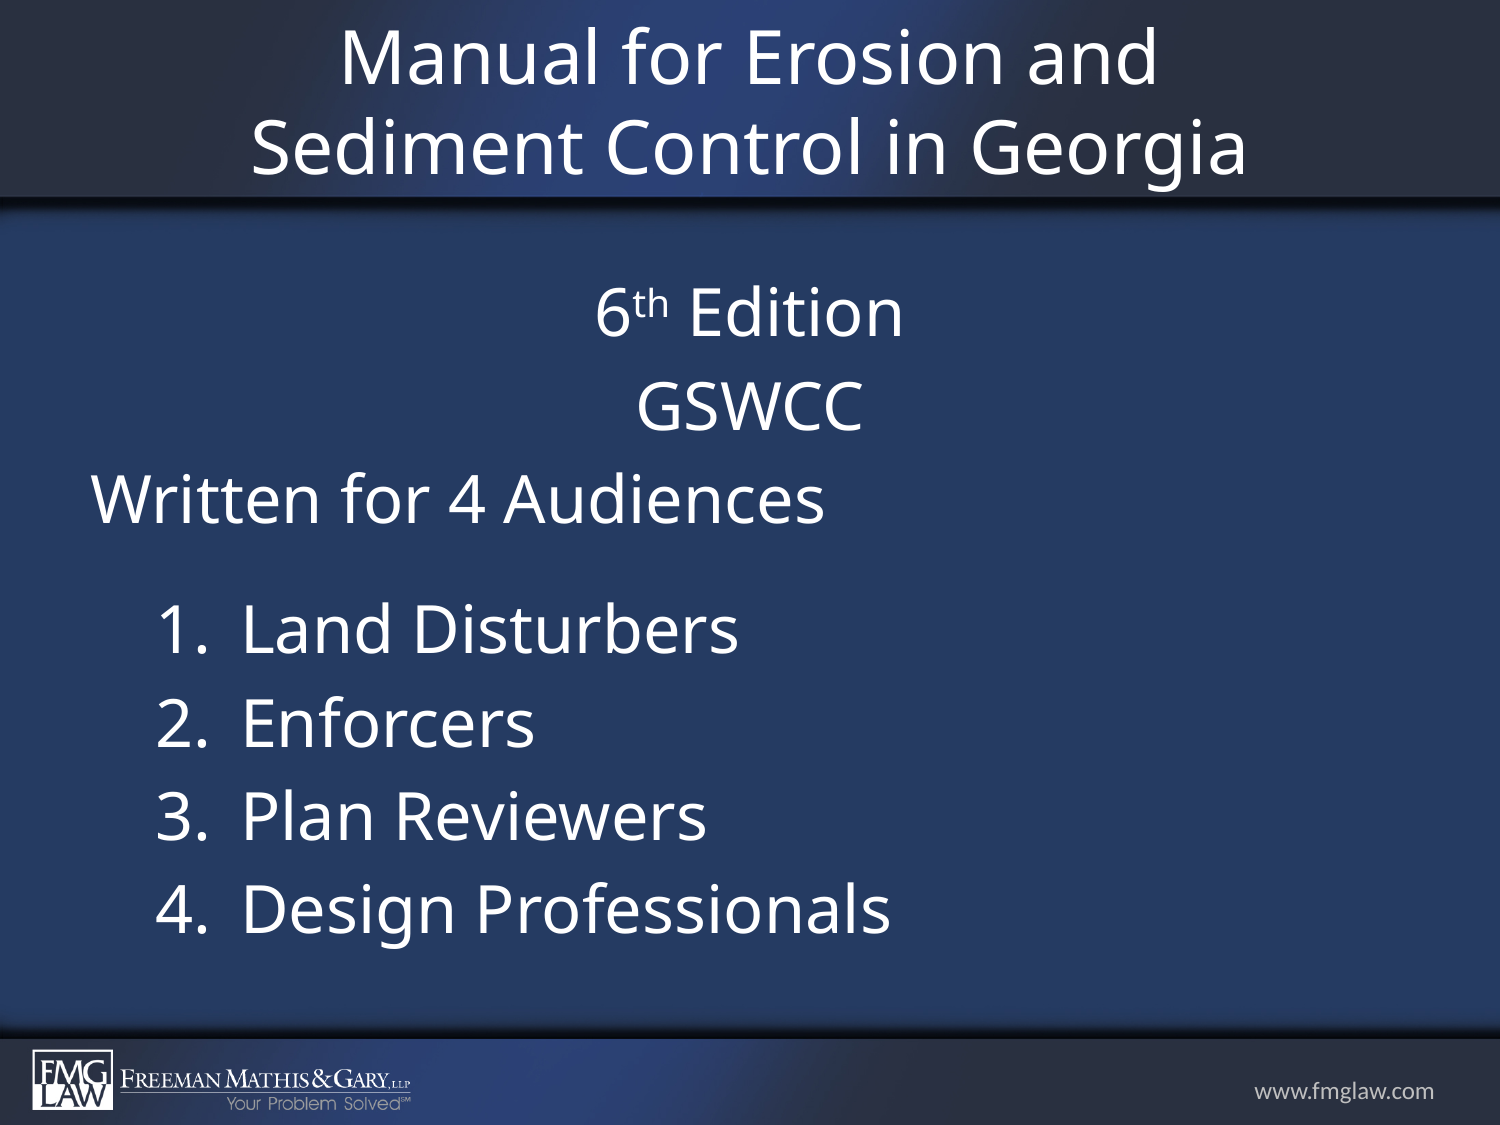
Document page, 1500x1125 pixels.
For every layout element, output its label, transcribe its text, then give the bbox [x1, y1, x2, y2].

picture [0, 0, 1500, 1125]
list 6th Edition GSWCC Written for 4 Audiences Land Disturbers Enforcers Plan Reviewers Design Professionals [75, 262, 1425, 1005]
title Manual for Erosion and Sediment Control in Georgia [75, 0, 1425, 200]
